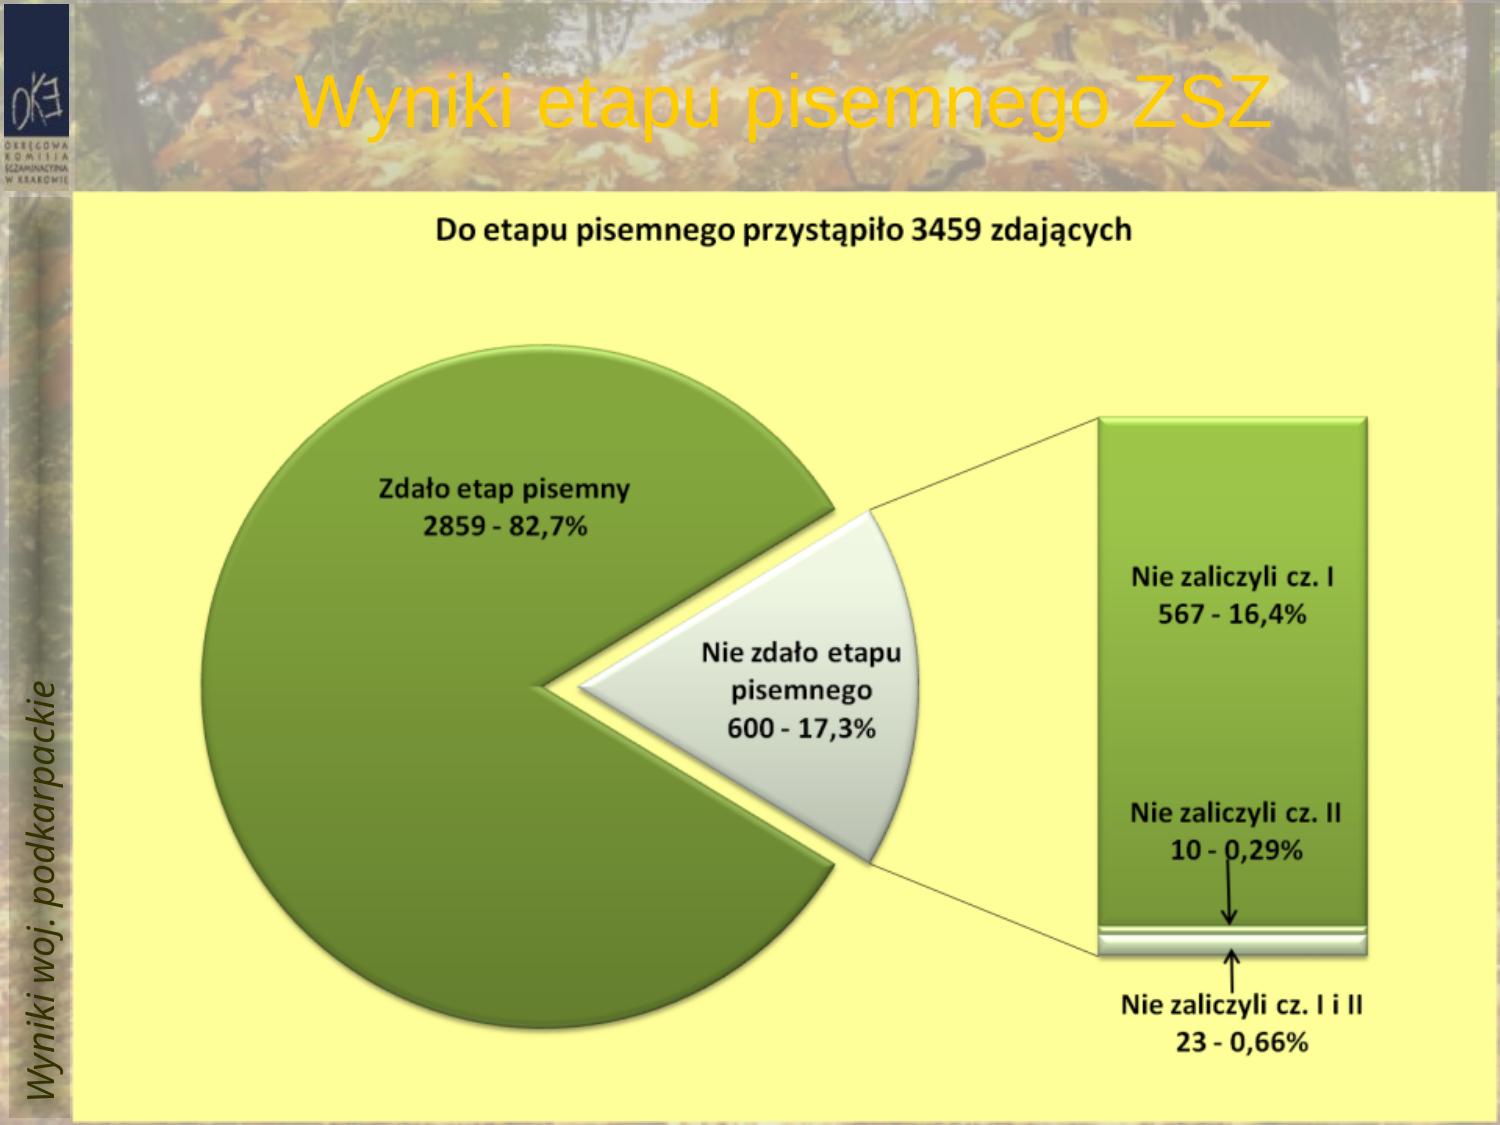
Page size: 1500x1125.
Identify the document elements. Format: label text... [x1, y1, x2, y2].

picture [72, 191, 1499, 1123]
title Wyniki etapu pisemnego ZSZ [74, 3, 1495, 191]
text_box Wyniki woj. podkarpackie [9, 197, 68, 1118]
